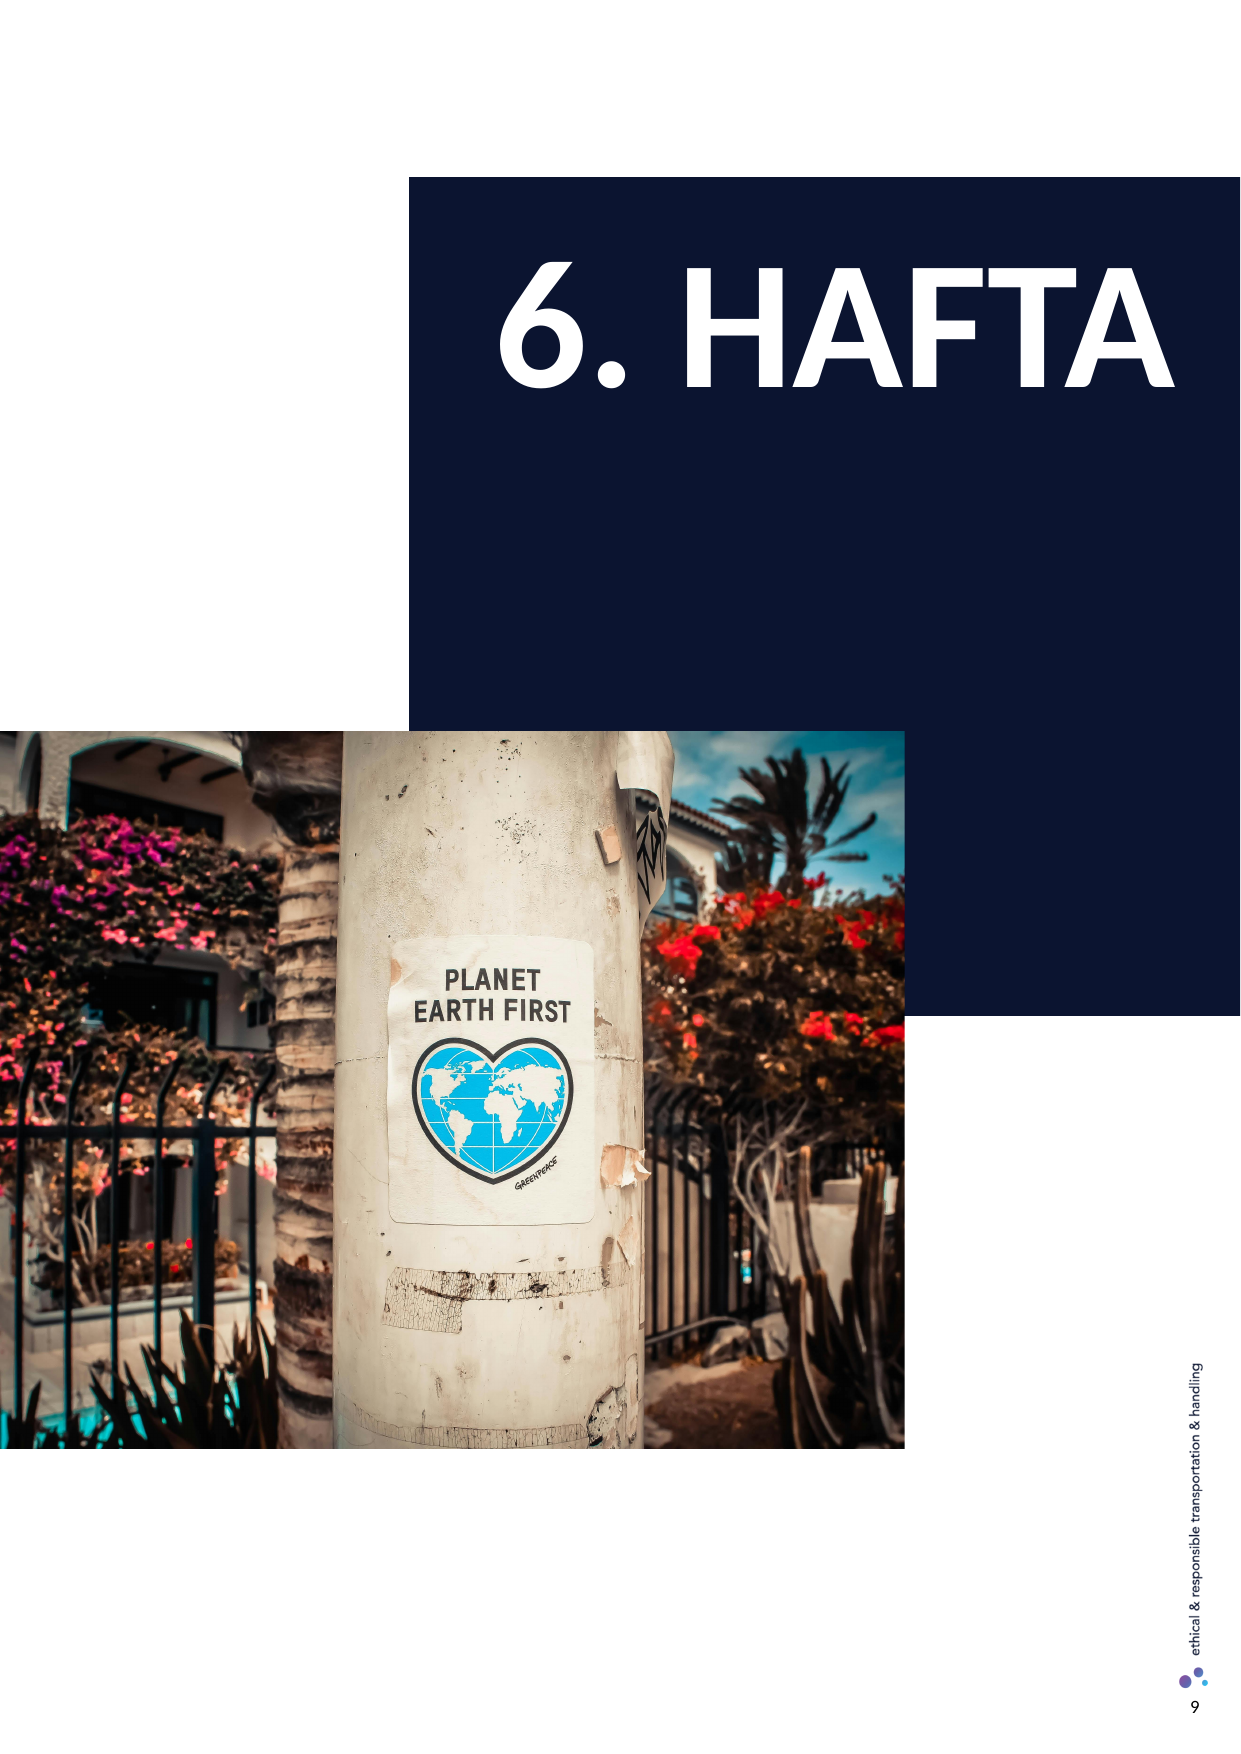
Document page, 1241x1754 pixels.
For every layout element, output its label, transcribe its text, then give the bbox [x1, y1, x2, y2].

picture [1179, 1357, 1217, 1680]
picture [0, 731, 905, 1449]
list 6. HAFTA [479, 221, 1241, 732]
slide_number 9 [1153, 1676, 1215, 1736]
